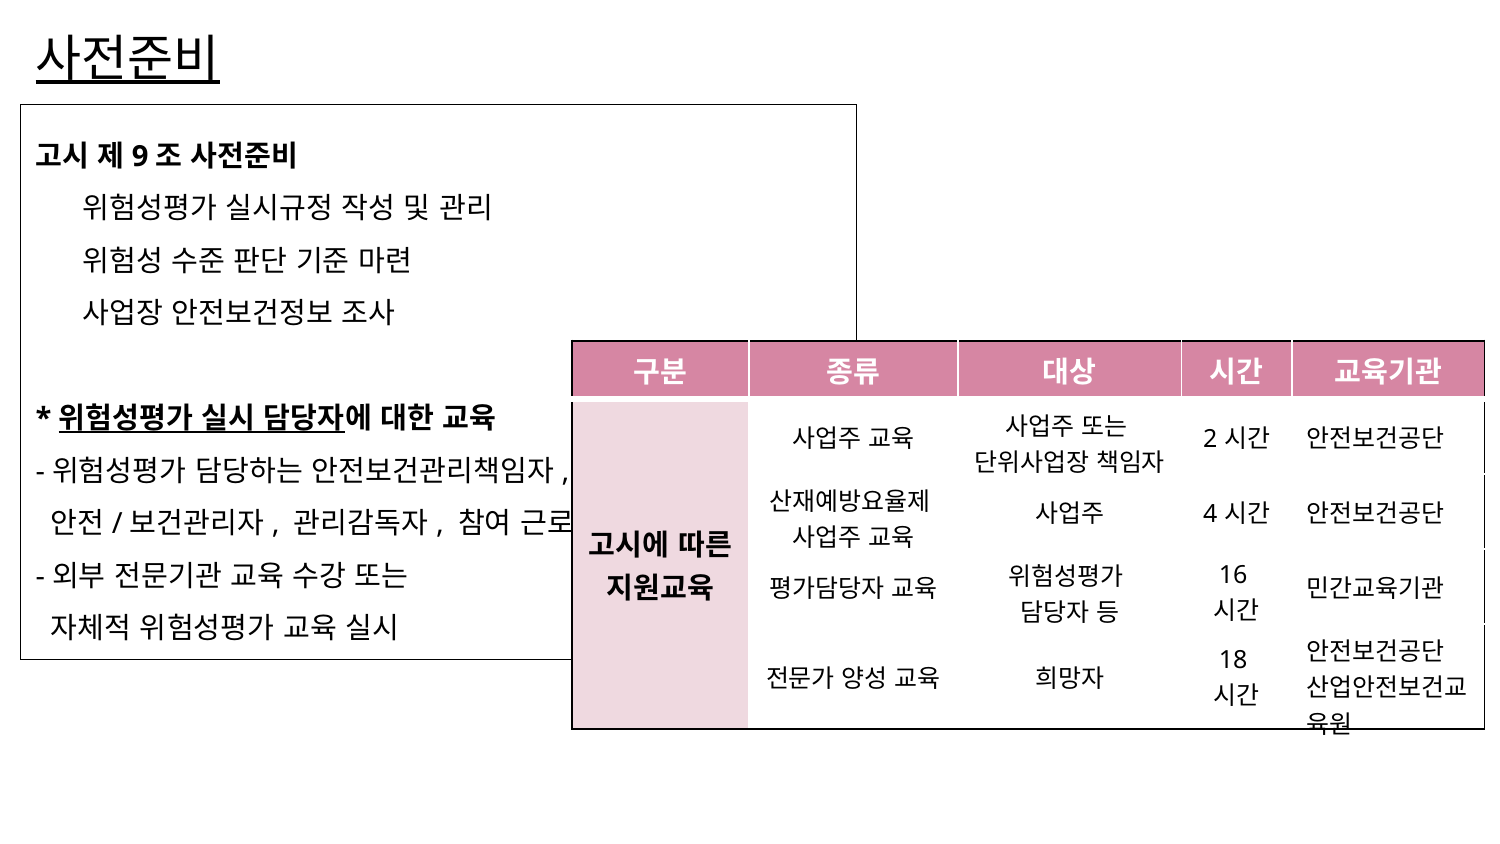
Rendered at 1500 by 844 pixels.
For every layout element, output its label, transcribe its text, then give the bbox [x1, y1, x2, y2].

table_cell 안전보건공단 산업안전보건교육원 [1293, 625, 1484, 728]
table_cell 전문가 양성 교육 [750, 625, 957, 728]
table_cell 평가담당자 교육 [750, 550, 957, 623]
table_cell 안전보건공단 [1293, 475, 1484, 548]
table_cell 2시간 [1182, 402, 1291, 473]
table_cell 사업주 또는 단위사업장 책임자 [959, 402, 1181, 473]
table_header 구분 [573, 342, 748, 396]
table_header 종류 [750, 342, 957, 396]
table_cell 18시간 [1182, 625, 1291, 728]
title 사전준비 [20, 0, 661, 104]
table_cell 사업주 [959, 475, 1181, 548]
table_cell 4시간 [1182, 475, 1291, 548]
table_cell 16시간 [1182, 550, 1291, 623]
table_cell 민간교육기관 [1293, 550, 1484, 623]
table_header 시간 [1182, 342, 1291, 396]
table_header 대상 [959, 342, 1181, 396]
table_cell 사업주 교육 [750, 402, 957, 473]
table_cell 산재예방요율제 사업주 교육 [750, 475, 957, 548]
table_cell 희망자 [959, 625, 1181, 728]
table_header 교육기관 [1293, 342, 1484, 396]
table_cell 고시에 따른 지원교육 [573, 402, 748, 728]
text_box 고시 제9조 사전준비 위험성평가 실시규정 작성 및 관리 위험성 수준 판단 기준 마련 사업장 안전보건정보 조사 *위험성평가 실시 담당자에 대한 교육 -위험성평가 담당하는 안전보건관리책임자, 안전/보건관리자, 관리감독자, 참여 근로자 -외부 전문기관 교육 수강 또는 자체적 위험성평가 교육 실시 [20, 104, 857, 660]
table_cell 위험성평가 담당자 등 [959, 550, 1181, 623]
table_cell 안전보건공단 [1293, 402, 1484, 473]
